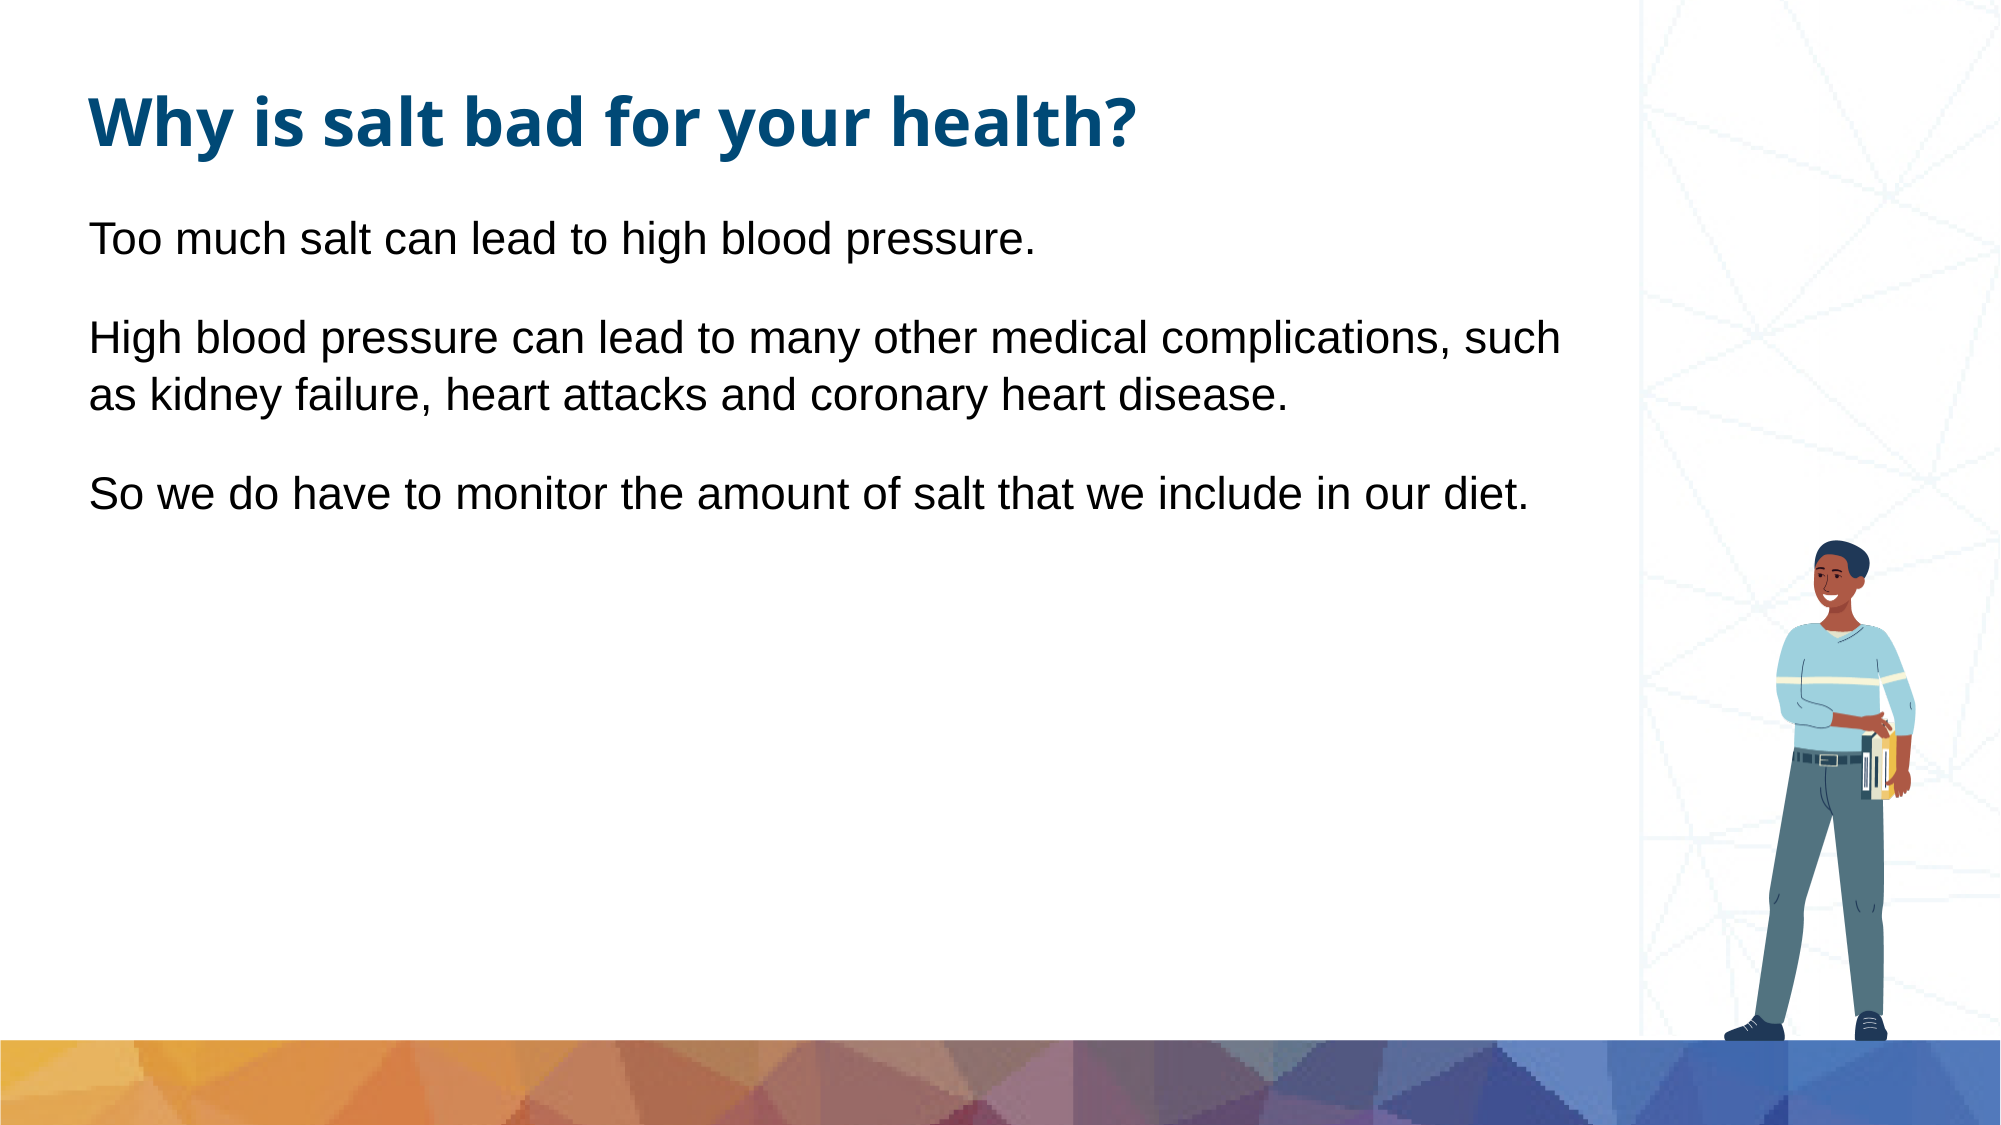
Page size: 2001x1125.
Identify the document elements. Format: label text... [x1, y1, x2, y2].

title Why is salt bad for your health? [88, 88, 1565, 161]
picture [0, 0, 2001, 1125]
list Too much salt can lead to high blood pressure. High blood pressure can lead to many other medical complications, such as kidney failure, heart attacks and coronary heart disease. So we do have to monitor the amount of salt that we include in our diet. [88, 206, 1565, 890]
